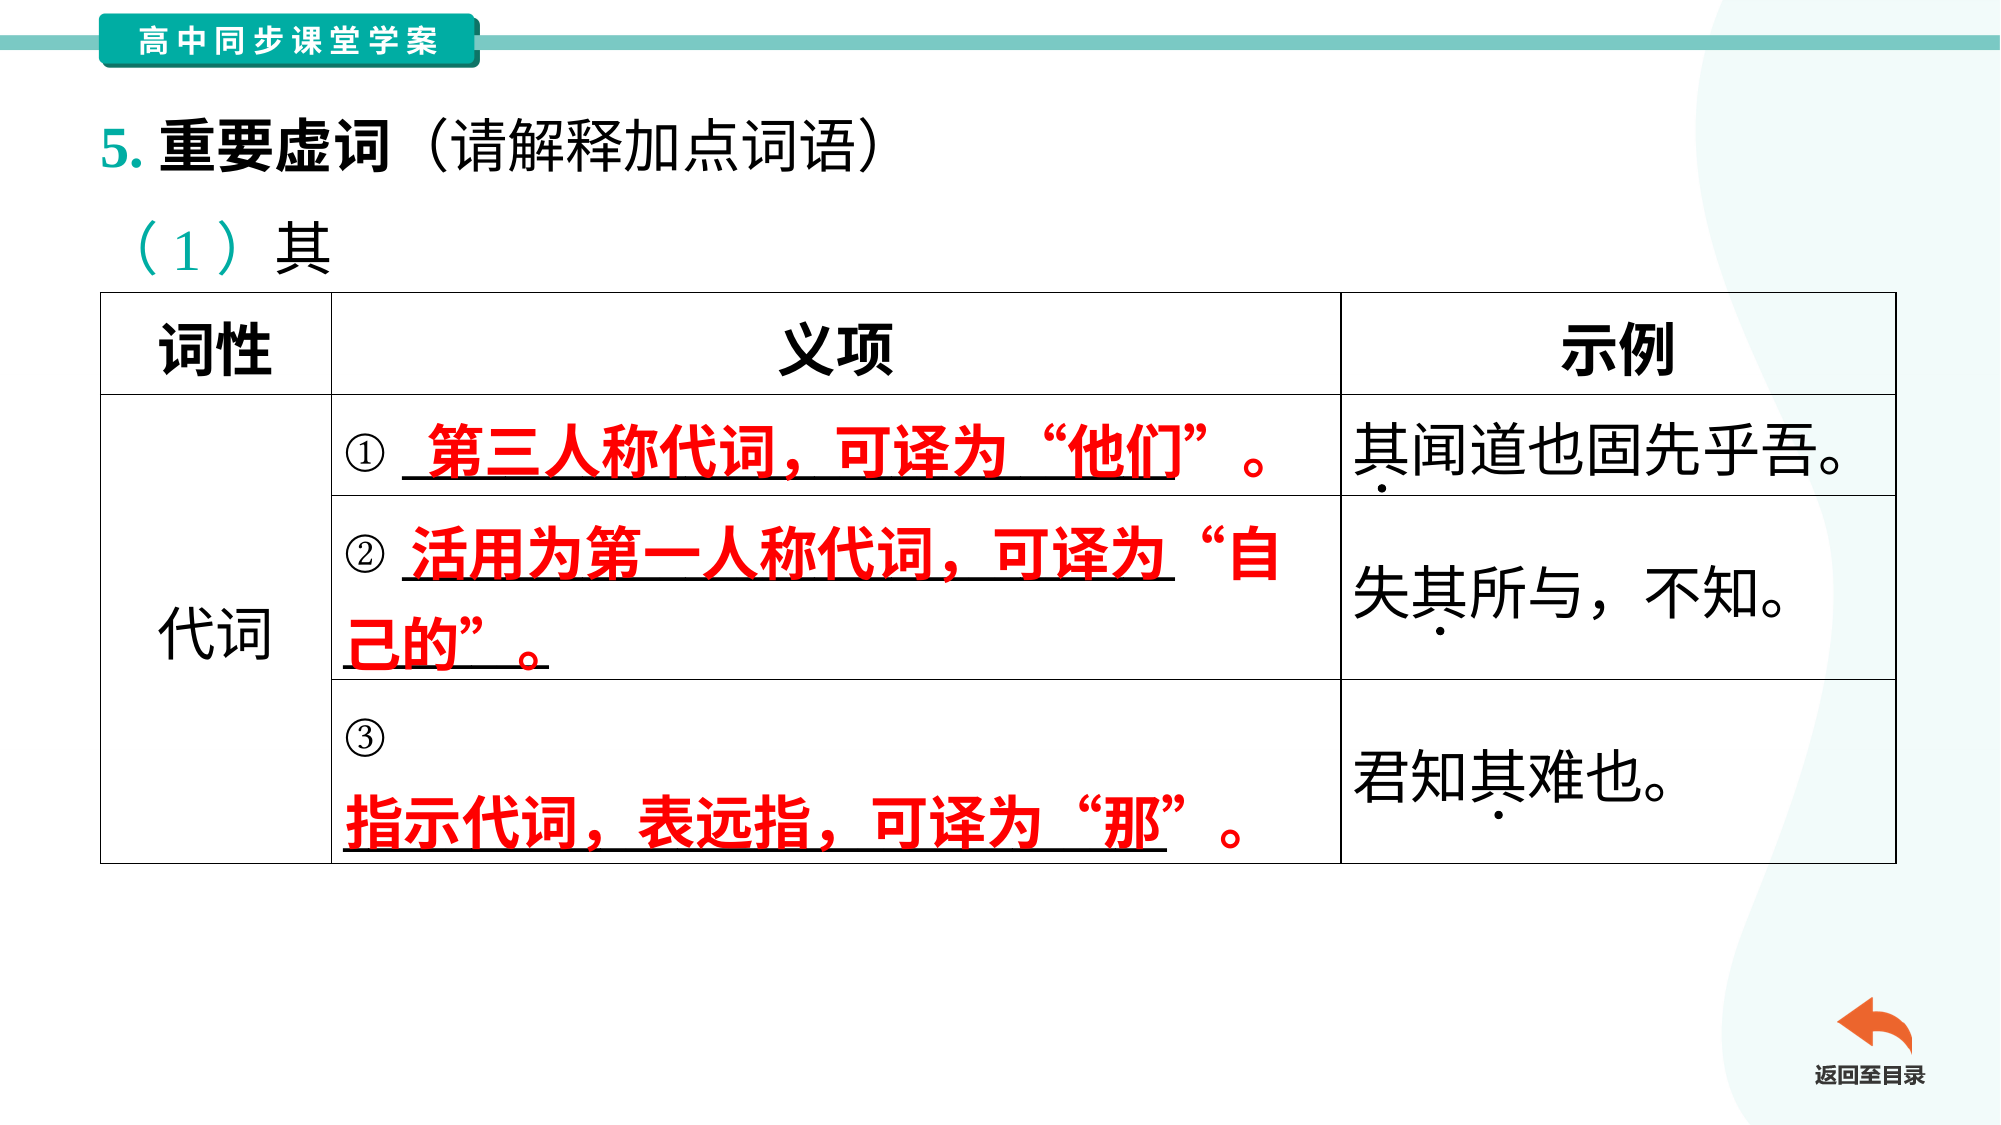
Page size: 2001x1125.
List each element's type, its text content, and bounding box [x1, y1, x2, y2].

table_cell ③ ________________________________ [332, 680, 1340, 863]
text_box 活用为第一人称代词，可译为“自己的”。 [343, 496, 1332, 679]
table_header 义项 [332, 293, 1340, 394]
text_box （1）其 [100, 177, 1899, 283]
text_box 指示代词，表远指，可译为“那”。 [351, 768, 1273, 856]
table_cell 代词 [101, 395, 331, 863]
picture [0, 0, 2000, 1125]
table_cell 失其所与，不知。 [1342, 496, 1895, 679]
text_box [1377, 484, 1387, 493]
table_cell ① ______________________________ [332, 395, 1340, 495]
text_box 第三人称代词，可译为“他们”。 [432, 397, 1295, 485]
table_header 词性 [101, 293, 331, 394]
table_cell ② ______________________________ ________ [332, 496, 343, 679]
text_box [1436, 626, 1445, 636]
table_cell 君知其难也。 [1342, 680, 1895, 863]
text_box [1494, 810, 1503, 820]
table_header 示例 [1342, 293, 1895, 394]
table_cell ② ______________________________ ________ [1332, 496, 1340, 679]
table_cell 其闻道也固先乎吾。 [1342, 395, 1895, 495]
text_box 5.重要虚词（请解释加点词语） [100, 76, 1899, 177]
